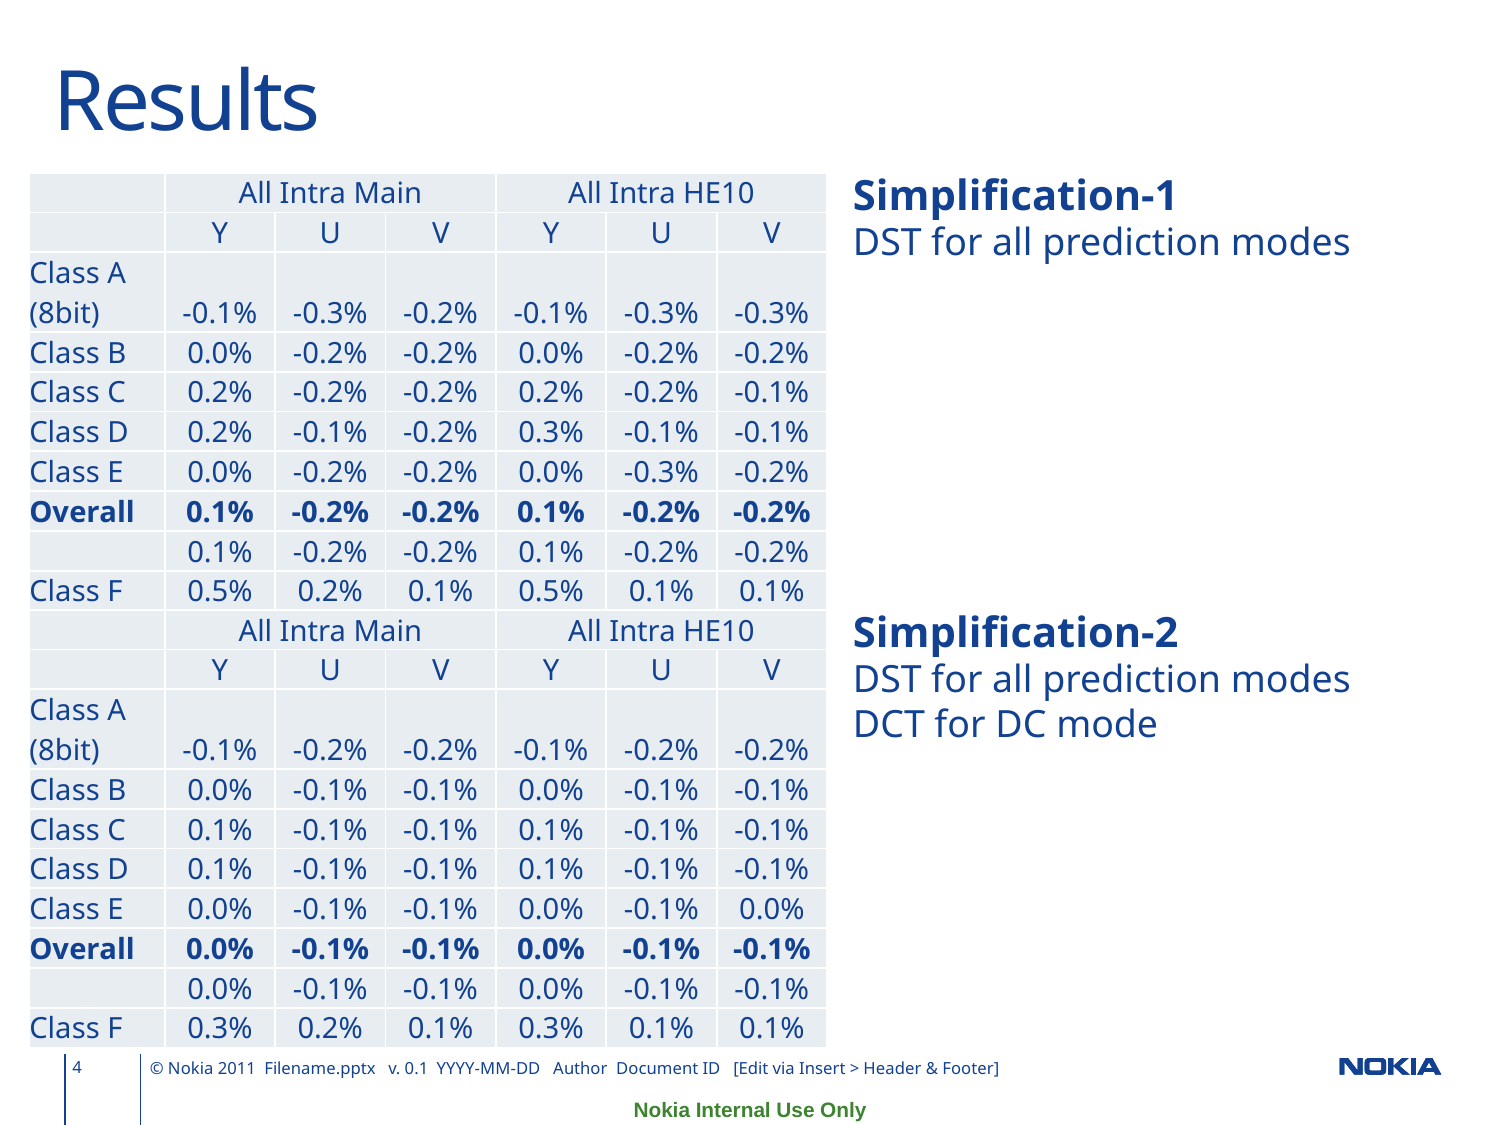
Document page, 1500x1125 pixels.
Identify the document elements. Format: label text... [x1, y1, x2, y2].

table_cell 0.1% [386, 572, 495, 609]
table_cell 0.0% [166, 969, 274, 1007]
table_cell -0.2% [718, 532, 826, 570]
table_cell Class B [30, 770, 164, 808]
table_cell 0.1% [497, 492, 605, 530]
table_cell 0.0% [497, 889, 605, 927]
table_cell Class E [30, 452, 164, 490]
table_cell Class A (8bit) [30, 690, 164, 768]
table_cell -0.2% [607, 492, 716, 530]
table_cell Overall [30, 492, 164, 530]
table_cell -0.2% [607, 333, 716, 371]
table_cell -0.1% [386, 969, 495, 1007]
table_cell -0.2% [386, 333, 495, 371]
table_cell 0.0% [166, 929, 274, 967]
table_cell V [718, 213, 826, 251]
table_cell 0.1% [386, 1009, 495, 1047]
table_cell V [718, 650, 826, 688]
table_cell 0.2% [497, 373, 605, 411]
table_cell -0.2% [276, 373, 385, 411]
table_cell Class F [30, 1009, 164, 1047]
table_cell -0.1% [166, 690, 274, 768]
table_cell -0.2% [276, 690, 385, 768]
table_cell Overall [30, 929, 164, 967]
table_cell 0.1% [166, 810, 274, 848]
table_cell -0.3% [607, 452, 716, 490]
table_cell -0.1% [718, 810, 826, 848]
table_cell U [276, 650, 385, 688]
table_cell -0.2% [607, 690, 716, 768]
table_header All Intra Main [166, 174, 495, 212]
table_cell -0.2% [386, 492, 495, 530]
table_cell -0.1% [166, 253, 274, 331]
table_cell -0.1% [607, 969, 716, 1007]
table_cell -0.2% [607, 373, 716, 411]
table_cell 0.1% [718, 572, 826, 609]
table_cell 0.1% [607, 572, 716, 609]
table_cell -0.1% [718, 929, 826, 967]
table_cell V [386, 213, 495, 251]
table_cell -0.2% [718, 333, 826, 371]
table_cell -0.3% [276, 253, 385, 331]
table_cell -0.2% [276, 452, 385, 490]
table_cell 0.0% [497, 333, 605, 371]
table_cell -0.1% [718, 373, 826, 411]
title Results [53, 47, 1430, 149]
table_cell 0.3% [497, 1009, 605, 1047]
table_cell 0.0% [166, 452, 274, 490]
table_cell 0.2% [166, 373, 274, 411]
table_cell -0.2% [386, 690, 495, 768]
table_cell 0.2% [166, 412, 274, 450]
table_cell Class C [30, 810, 164, 848]
table_cell 0.1% [166, 849, 274, 887]
table_cell -0.1% [276, 770, 385, 808]
table_cell 0.5% [166, 572, 274, 609]
table_cell U [607, 650, 716, 688]
table_header All Intra Main [166, 611, 495, 649]
table_header All Intra HE10 [497, 611, 826, 649]
text_box Simplification-2 DST for all prediction modes DCT for DC mode [838, 597, 1367, 753]
table_cell Class B [30, 333, 164, 371]
table_cell 0.5% [497, 572, 605, 609]
table_cell 0.0% [497, 770, 605, 808]
table_cell -0.1% [718, 969, 826, 1007]
table_cell Class F [30, 572, 164, 609]
table_cell -0.1% [386, 929, 495, 967]
table_cell -0.1% [718, 849, 826, 887]
table_cell Class C [30, 373, 164, 411]
table_cell V [386, 650, 495, 688]
table_cell 0.1% [497, 532, 605, 570]
table_cell [30, 650, 164, 688]
table_cell -0.2% [718, 452, 826, 490]
table_header [30, 174, 164, 212]
table_cell -0.2% [386, 452, 495, 490]
table_cell U [276, 213, 385, 251]
table_cell 0.3% [166, 1009, 274, 1047]
table_cell Class D [30, 849, 164, 887]
table_cell -0.2% [276, 492, 385, 530]
table_cell 0.1% [718, 1009, 826, 1047]
table_cell 0.0% [166, 770, 274, 808]
table_cell 0.2% [276, 1009, 385, 1047]
table_cell Class A (8bit) [30, 253, 164, 331]
footer © Nokia 2011 Filename.pptx v. 0.1 YYYY-MM-DD Author Document ID [Edit via Insert > Header & Footer] [149, 1058, 1228, 1079]
table_header All Intra HE10 [497, 174, 826, 212]
table_cell Class E [30, 889, 164, 927]
slide_number 4 [72, 1058, 122, 1079]
table_cell 0.1% [166, 532, 274, 570]
table_cell [30, 532, 164, 570]
table_cell -0.1% [718, 412, 826, 450]
table_cell -0.2% [386, 373, 495, 411]
table_cell -0.3% [607, 253, 716, 331]
table_cell -0.1% [386, 849, 495, 887]
table_cell Class D [30, 412, 164, 450]
table_cell 0.1% [497, 810, 605, 848]
table_cell 0.0% [166, 333, 274, 371]
table_cell -0.1% [718, 770, 826, 808]
table_cell -0.2% [718, 690, 826, 768]
table_cell U [607, 213, 716, 251]
table_header [30, 611, 164, 649]
table_cell -0.1% [607, 889, 716, 927]
table_cell -0.2% [718, 492, 826, 530]
table_cell -0.1% [386, 770, 495, 808]
table_cell -0.1% [276, 889, 385, 927]
table_cell -0.2% [386, 532, 495, 570]
table_cell Y [497, 650, 605, 688]
table_cell -0.1% [276, 849, 385, 887]
text_box Simplification-1 DST for all prediction modes [838, 160, 1367, 271]
table_cell -0.2% [276, 532, 385, 570]
table_cell -0.1% [607, 412, 716, 450]
table_cell -0.1% [497, 690, 605, 768]
table_cell 0.1% [497, 849, 605, 887]
table_cell 0.0% [718, 889, 826, 927]
table_cell -0.1% [276, 969, 385, 1007]
table_cell -0.2% [607, 532, 716, 570]
table_cell -0.1% [607, 770, 716, 808]
table_cell -0.2% [386, 253, 495, 331]
table_cell 0.0% [497, 969, 605, 1007]
table_cell Y [166, 213, 274, 251]
table_cell -0.1% [276, 929, 385, 967]
table_cell -0.1% [276, 412, 385, 450]
table_cell 0.2% [276, 572, 385, 609]
table_cell [30, 213, 164, 251]
table_cell -0.1% [607, 810, 716, 848]
table_cell -0.2% [386, 412, 495, 450]
table_cell 0.1% [166, 492, 274, 530]
table_cell -0.1% [607, 849, 716, 887]
table_cell 0.0% [497, 452, 605, 490]
table_cell -0.1% [607, 929, 716, 967]
table_cell -0.1% [276, 810, 385, 848]
table_cell 0.3% [497, 412, 605, 450]
table_cell -0.1% [386, 889, 495, 927]
table_cell [30, 969, 164, 1007]
table_cell -0.1% [497, 253, 605, 331]
table_cell 0.0% [497, 929, 605, 967]
table_cell Y [497, 213, 605, 251]
table_cell -0.3% [718, 253, 826, 331]
table_cell Y [166, 650, 274, 688]
table_cell -0.1% [386, 810, 495, 848]
table_cell -0.2% [276, 333, 385, 371]
table_cell 0.0% [166, 889, 274, 927]
table_cell 0.1% [607, 1009, 716, 1047]
